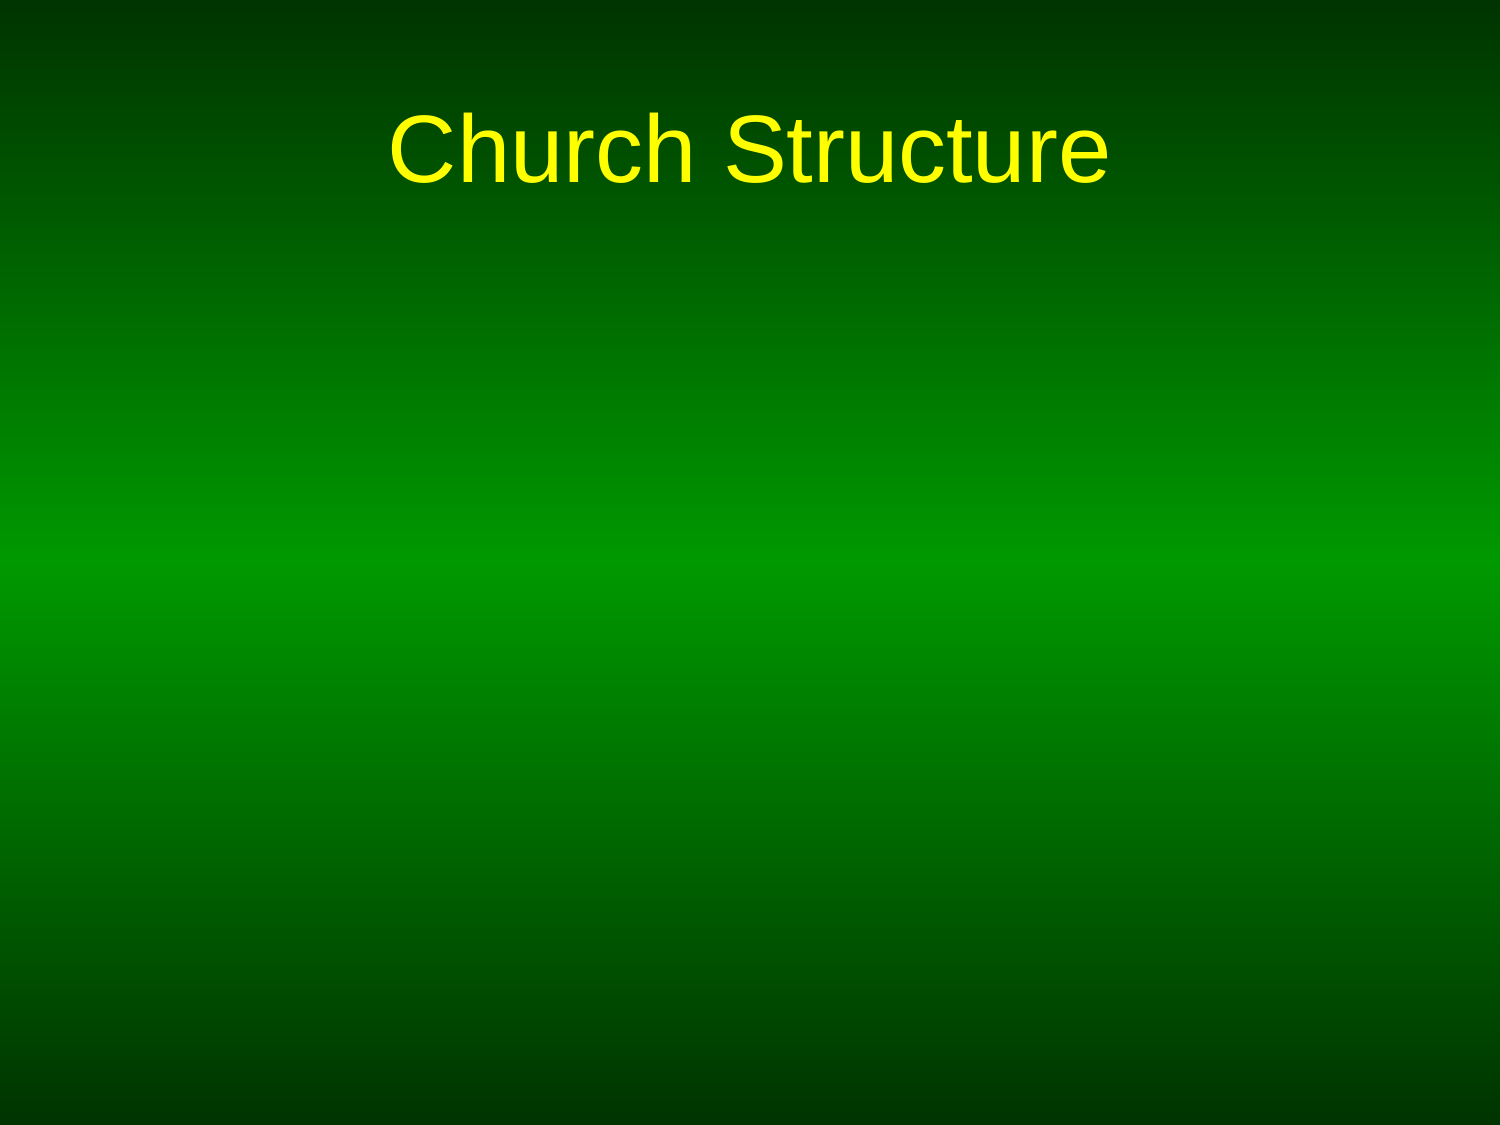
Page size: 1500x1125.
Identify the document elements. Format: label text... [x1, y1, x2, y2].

title Church Structure [37, 50, 1463, 238]
